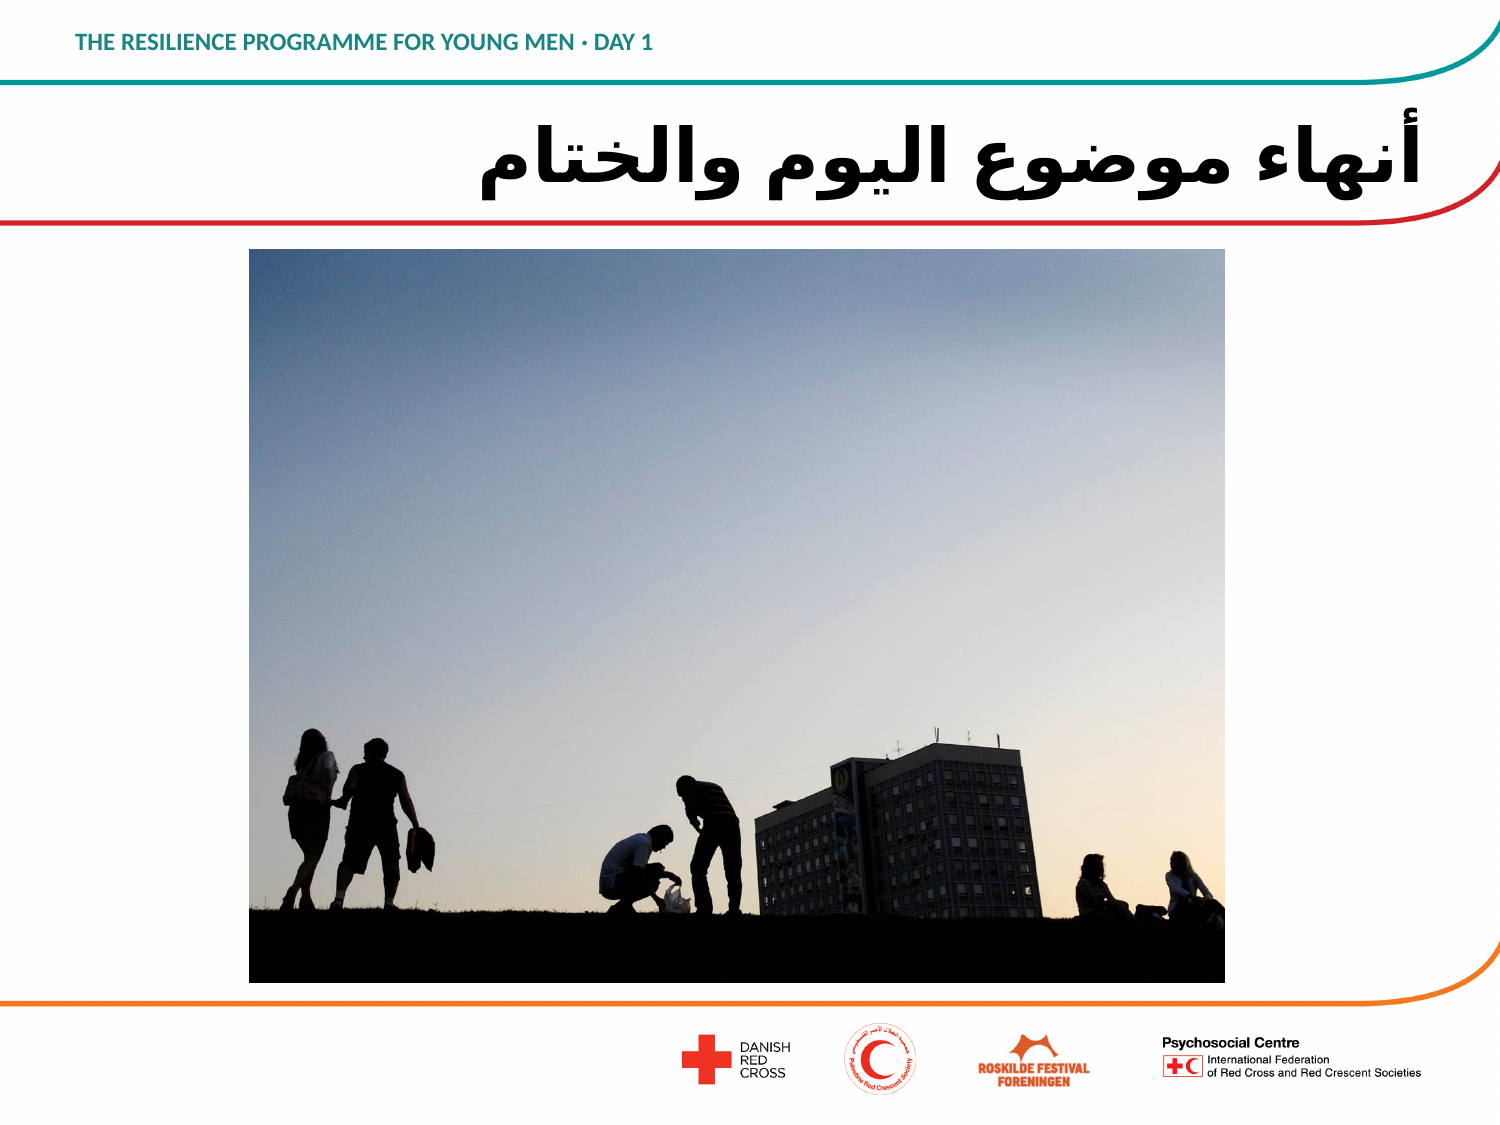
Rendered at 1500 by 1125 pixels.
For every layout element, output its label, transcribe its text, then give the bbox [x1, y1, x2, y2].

title أنهاء موضوع اليوم والختام [75, 81, 1425, 224]
picture [0, 0, 1500, 1125]
